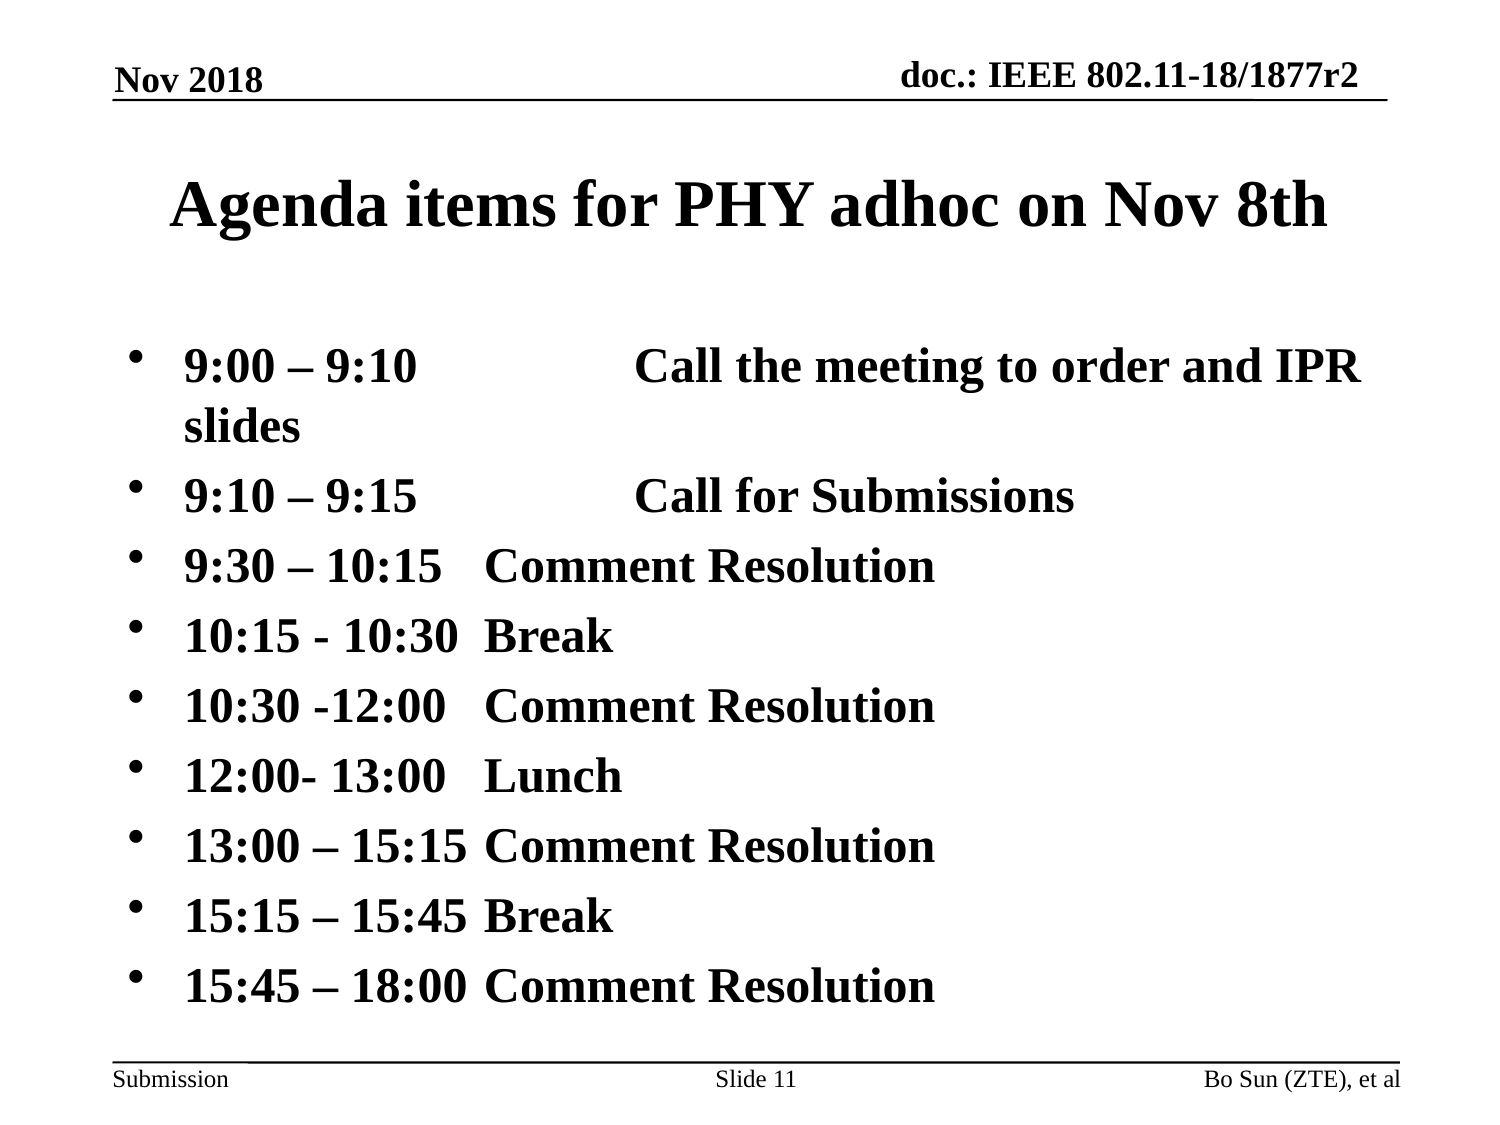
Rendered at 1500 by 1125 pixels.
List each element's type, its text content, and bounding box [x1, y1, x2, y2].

slide_number Slide 11 [712, 1061, 800, 1093]
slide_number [114, 54, 265, 101]
footer Bo Sun (ZTE), et al [1200, 1061, 1402, 1093]
title Agenda items for PHY adhoc on Nov 8th [112, 112, 1388, 288]
list 9:00 – 9:10 Call the meeting to order and IPR slides 9:10 – 9:15 Call for Submissions 9:30 – 10:15 Comment Resolution 10:15 - 10:30 Break 10:30 -12:00 Comment Resolution 12:00- 13:00 Lunch 13:00 – 15:15 Comment Resolution 15:15 – 15:45 Break 15:45 – 18:00 Comment Resolution [112, 324, 1388, 1000]
